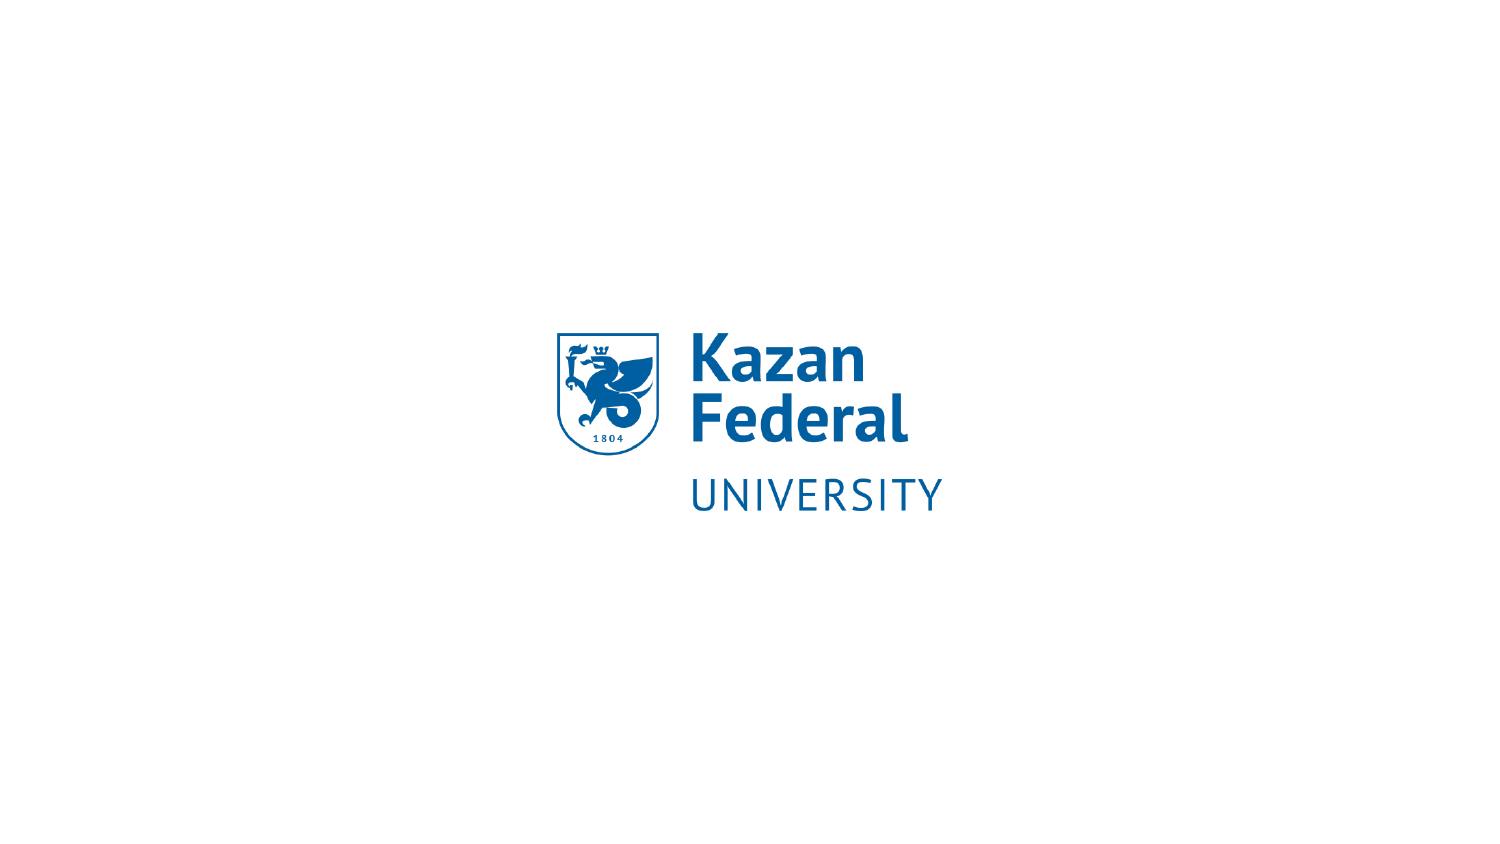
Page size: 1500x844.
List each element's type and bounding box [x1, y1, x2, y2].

picture [557, 332, 943, 511]
